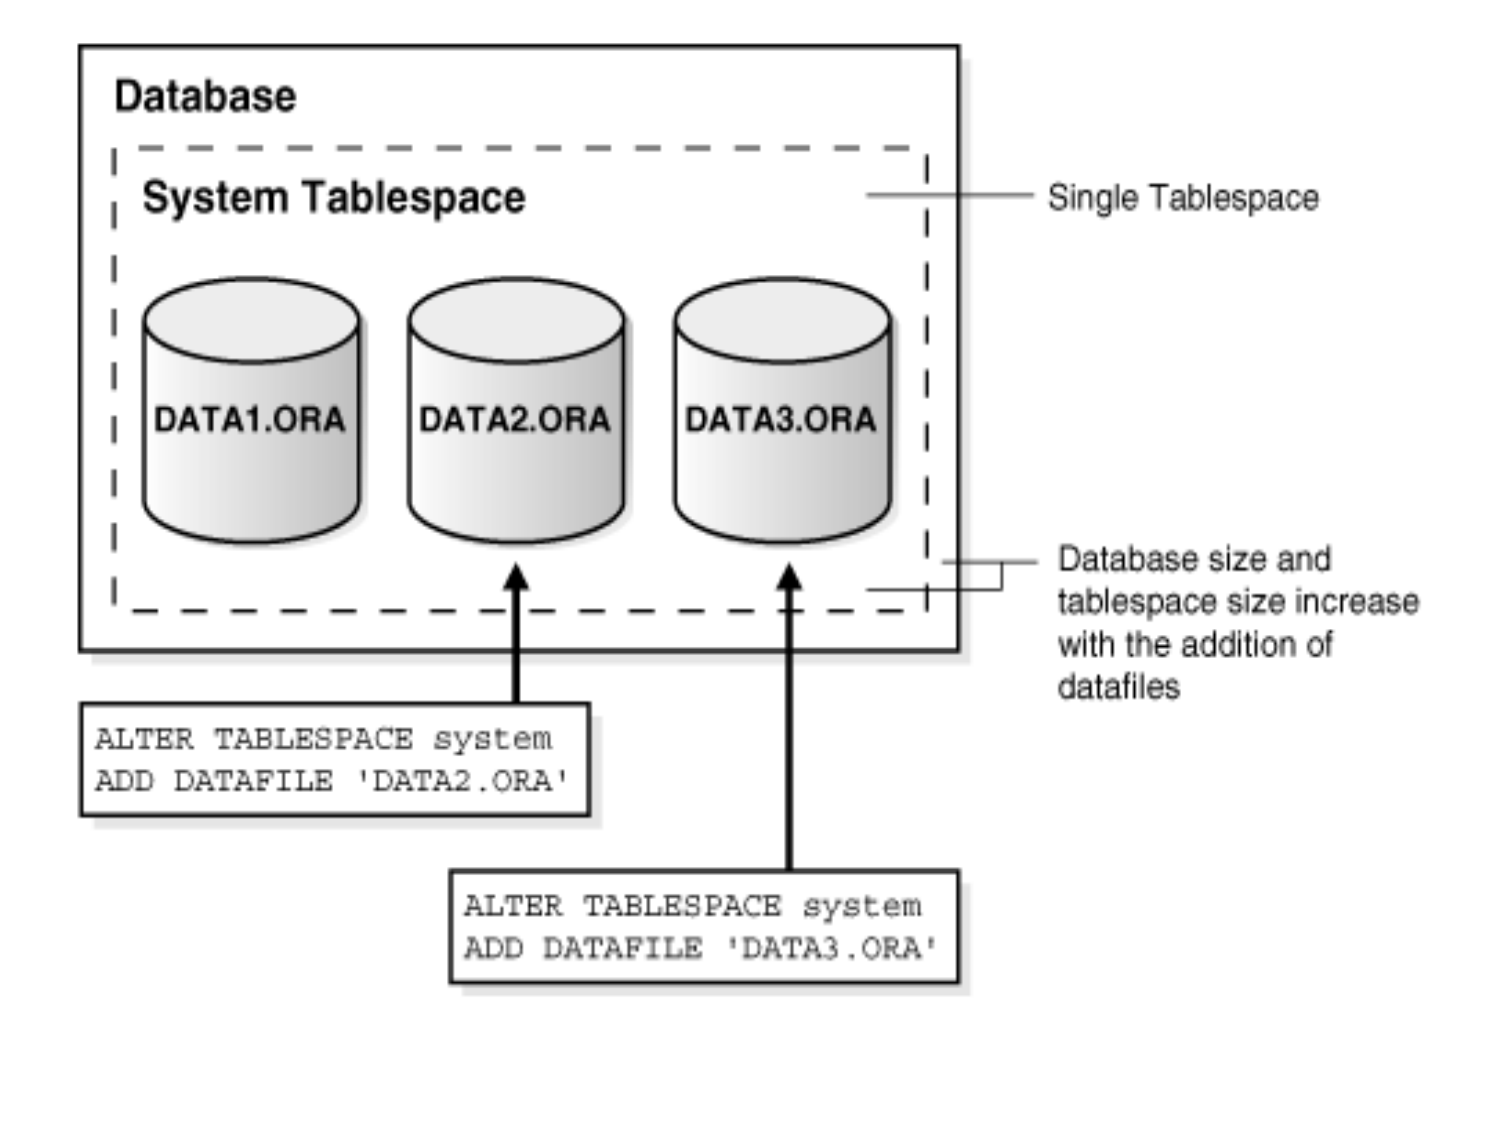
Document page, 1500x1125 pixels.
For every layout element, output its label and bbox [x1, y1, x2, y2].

picture [76, 42, 1424, 1000]
